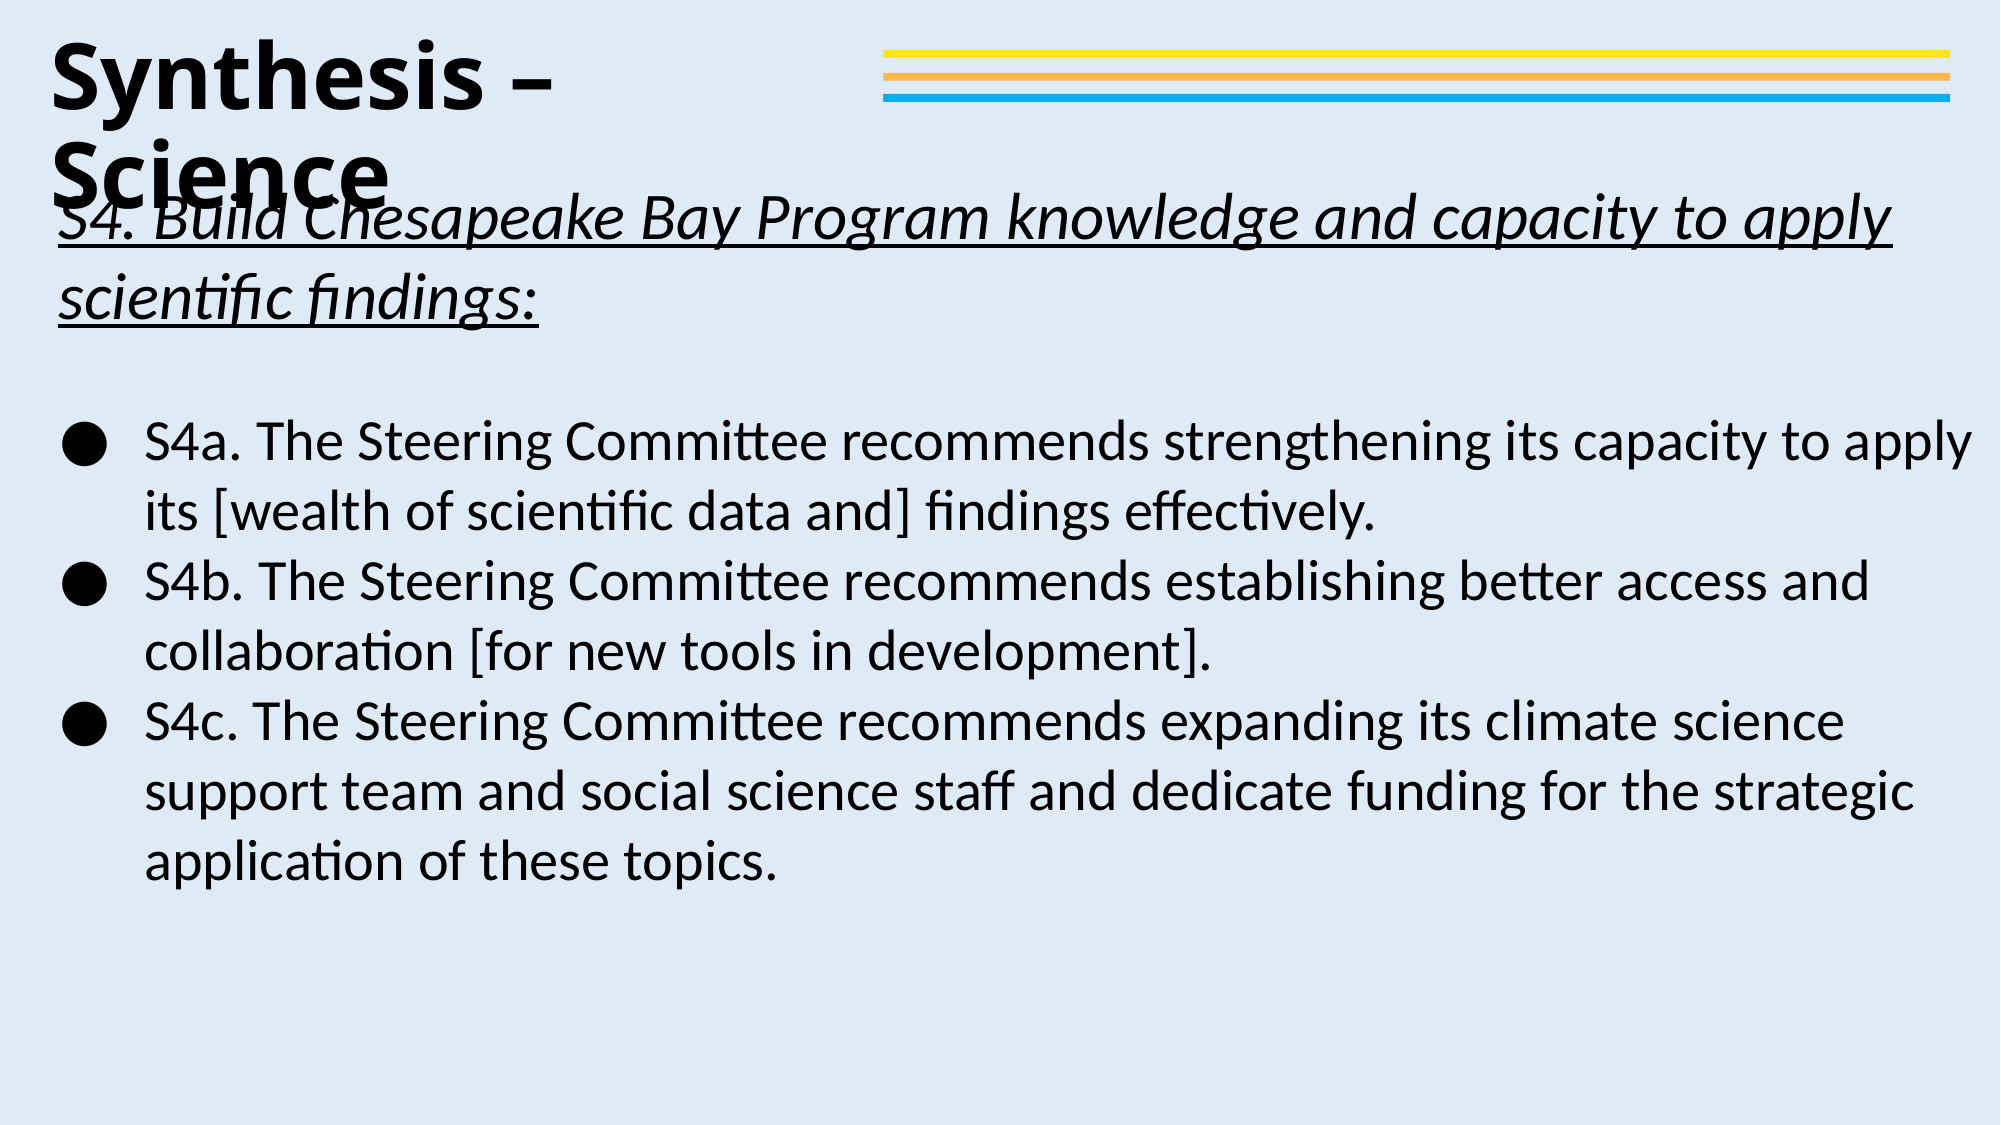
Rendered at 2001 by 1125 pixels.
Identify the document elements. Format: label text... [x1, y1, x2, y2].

list S4. Build Chesapeake Bay Program knowledge and capacity to apply scientific findings: S4a. The Steering Committee recommends strengthening its capacity to apply its [wealth of scientific data and] findings effectively. S4b. The Steering Committee recommends establishing better access and collaboration [for new tools in development]. S4c. The Steering Committee recommends expanding its climate science support team and social science staff and dedicate funding for the strategic application of these topics. [49, 172, 1981, 1125]
title Synthesis – Science [49, 29, 884, 172]
